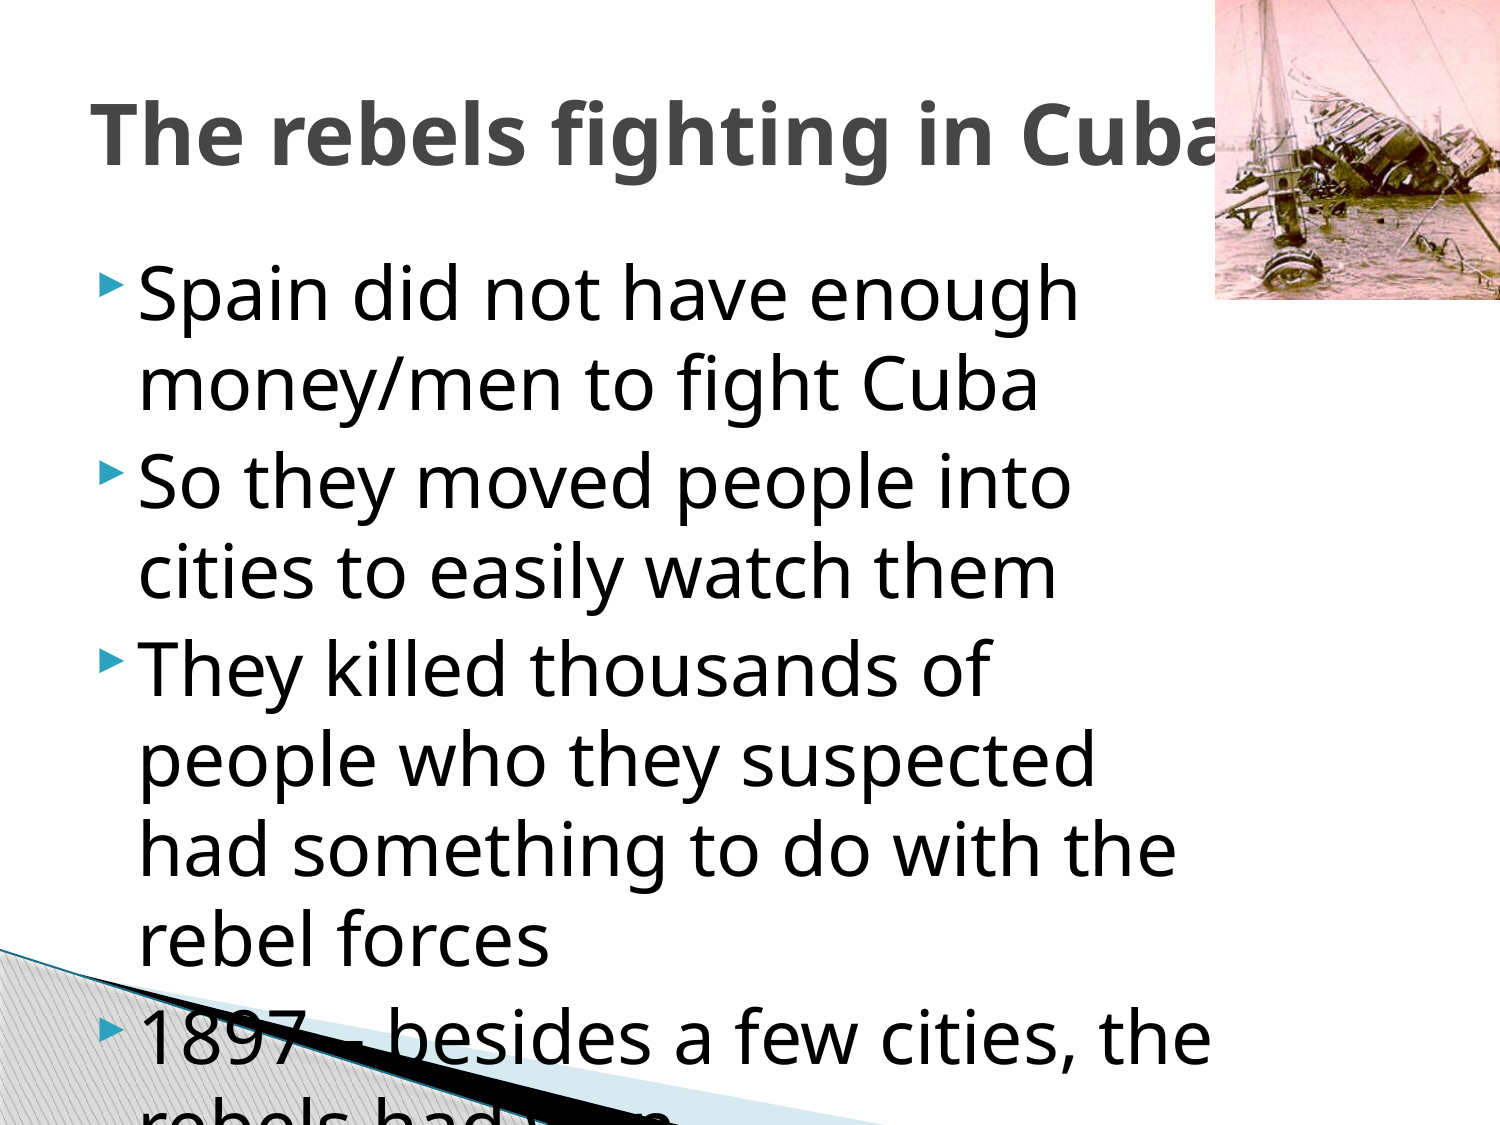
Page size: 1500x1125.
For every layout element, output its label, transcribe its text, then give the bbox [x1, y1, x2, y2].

list Spain did not have enough money/men to fight Cuba So they moved people into cities to easily watch them They killed thousands of people who they suspected had something to do with the rebel forces 1897 – besides a few cities, the rebels had won [62, 237, 1263, 1063]
picture [1214, 0, 1500, 301]
title The rebels fighting in Cuba [75, 37, 1208, 225]
